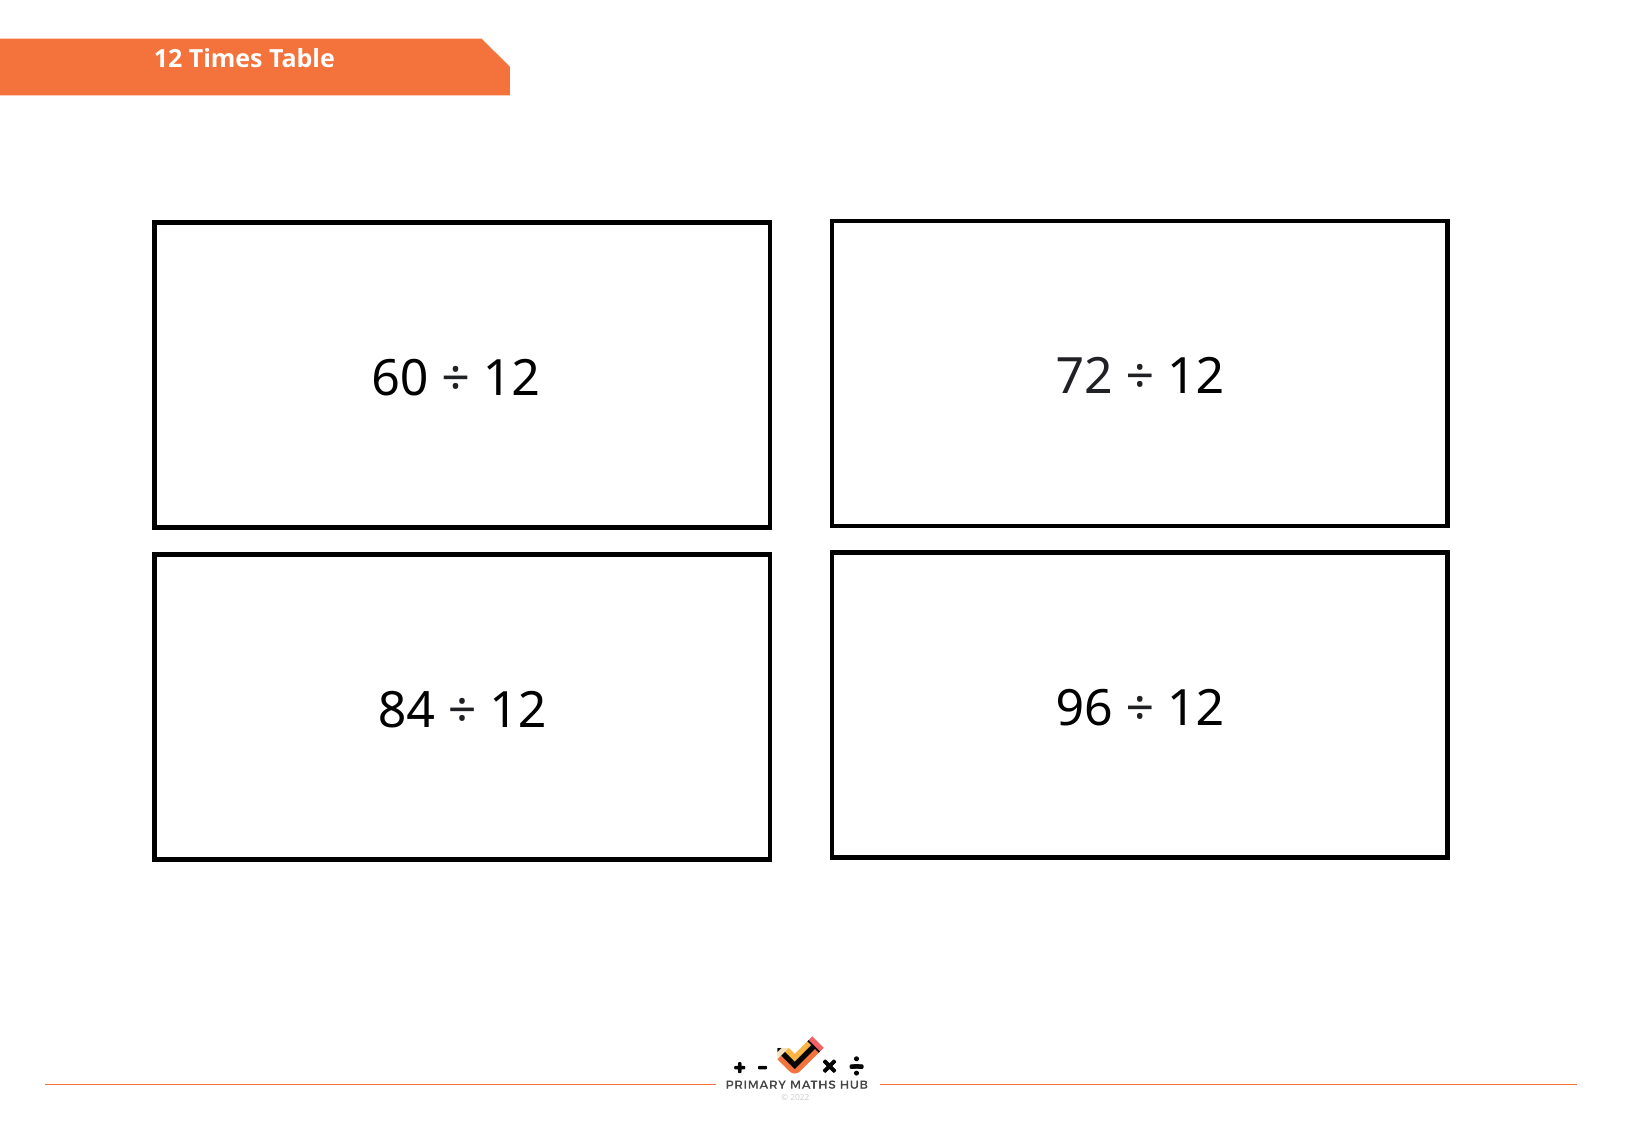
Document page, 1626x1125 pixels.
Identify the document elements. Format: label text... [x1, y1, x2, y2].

text_box © 2022 [720, 1084, 870, 1110]
text_box 60 ÷ 12 [153, 222, 771, 529]
text_box 84 ÷ 12 [153, 553, 771, 860]
text_box 96 ÷ 12 [831, 552, 1449, 859]
text_box 12 Times Table [0, 37, 511, 97]
picture [722, 1034, 872, 1094]
text_box 72 ÷ 12 [831, 220, 1449, 527]
